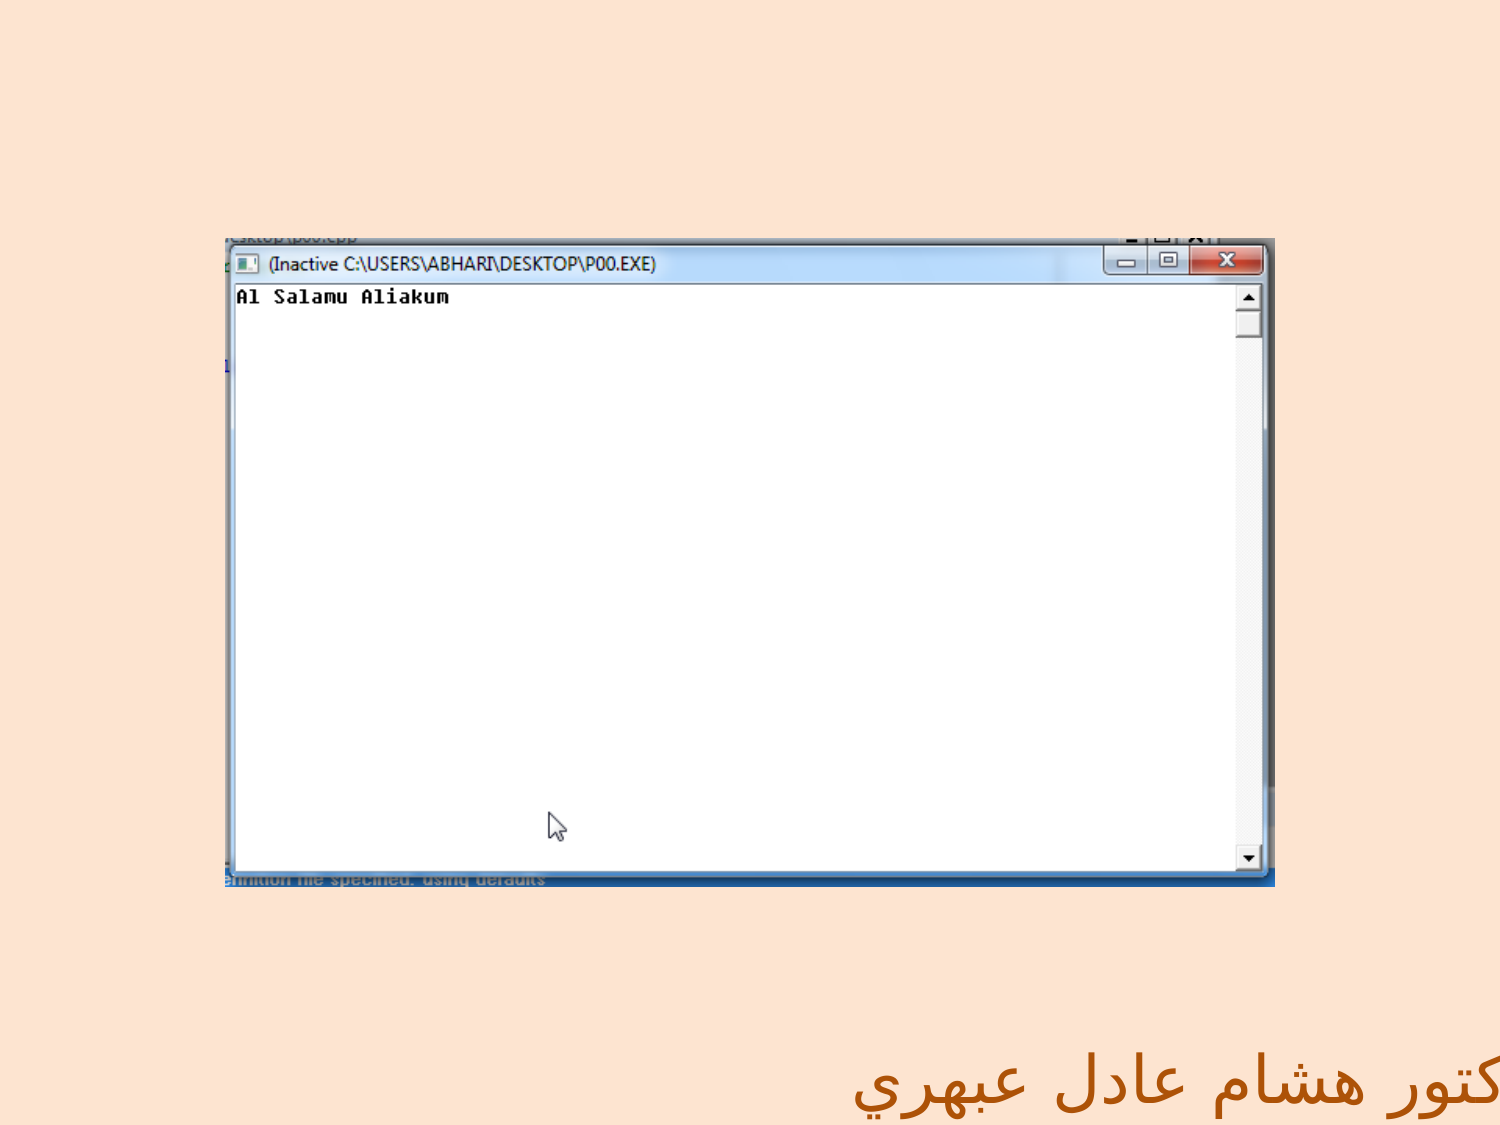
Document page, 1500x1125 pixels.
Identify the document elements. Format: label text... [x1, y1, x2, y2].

picture [224, 237, 1276, 887]
text_box الدكتور هشام عادل عبهري [836, 1029, 1500, 1124]
text_box [0, 0, 1500, 1125]
